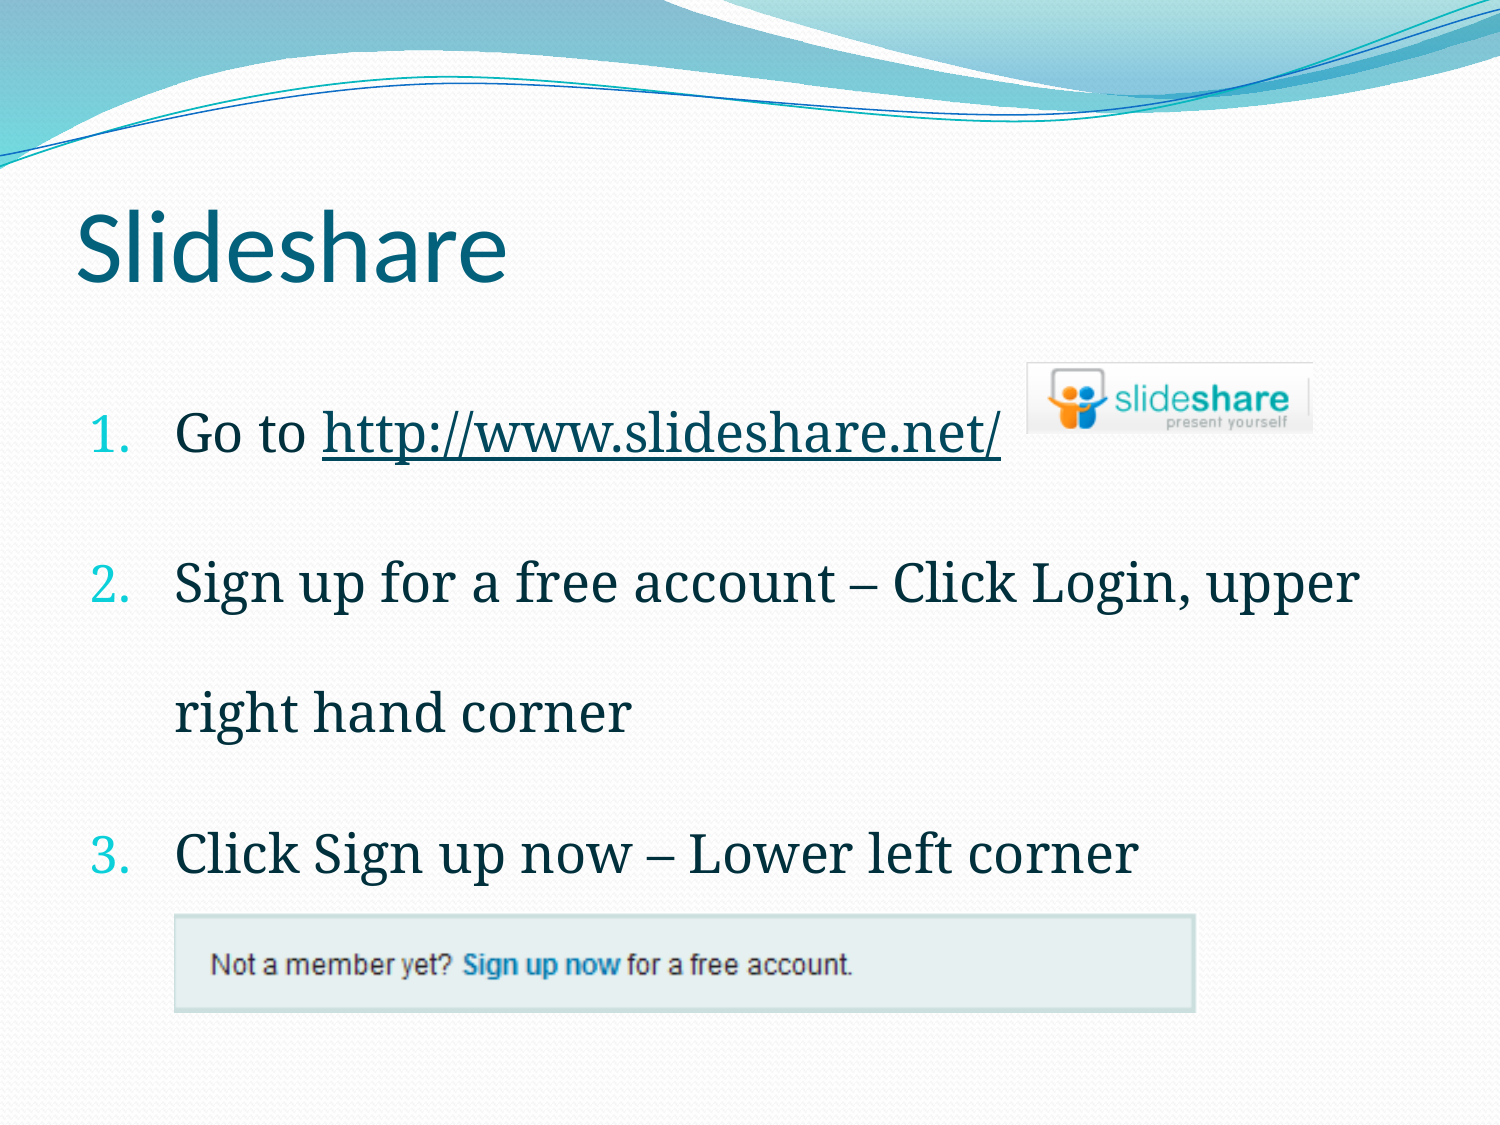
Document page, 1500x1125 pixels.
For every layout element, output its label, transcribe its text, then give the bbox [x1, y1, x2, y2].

picture [1024, 362, 1313, 434]
picture [174, 912, 1199, 1013]
title Slideshare [75, 115, 1425, 303]
list Go to http://www.slideshare.net/ Sign up for a free account – Click Login, upper right hand corner Click Sign up now – Lower left corner [75, 317, 1425, 1038]
